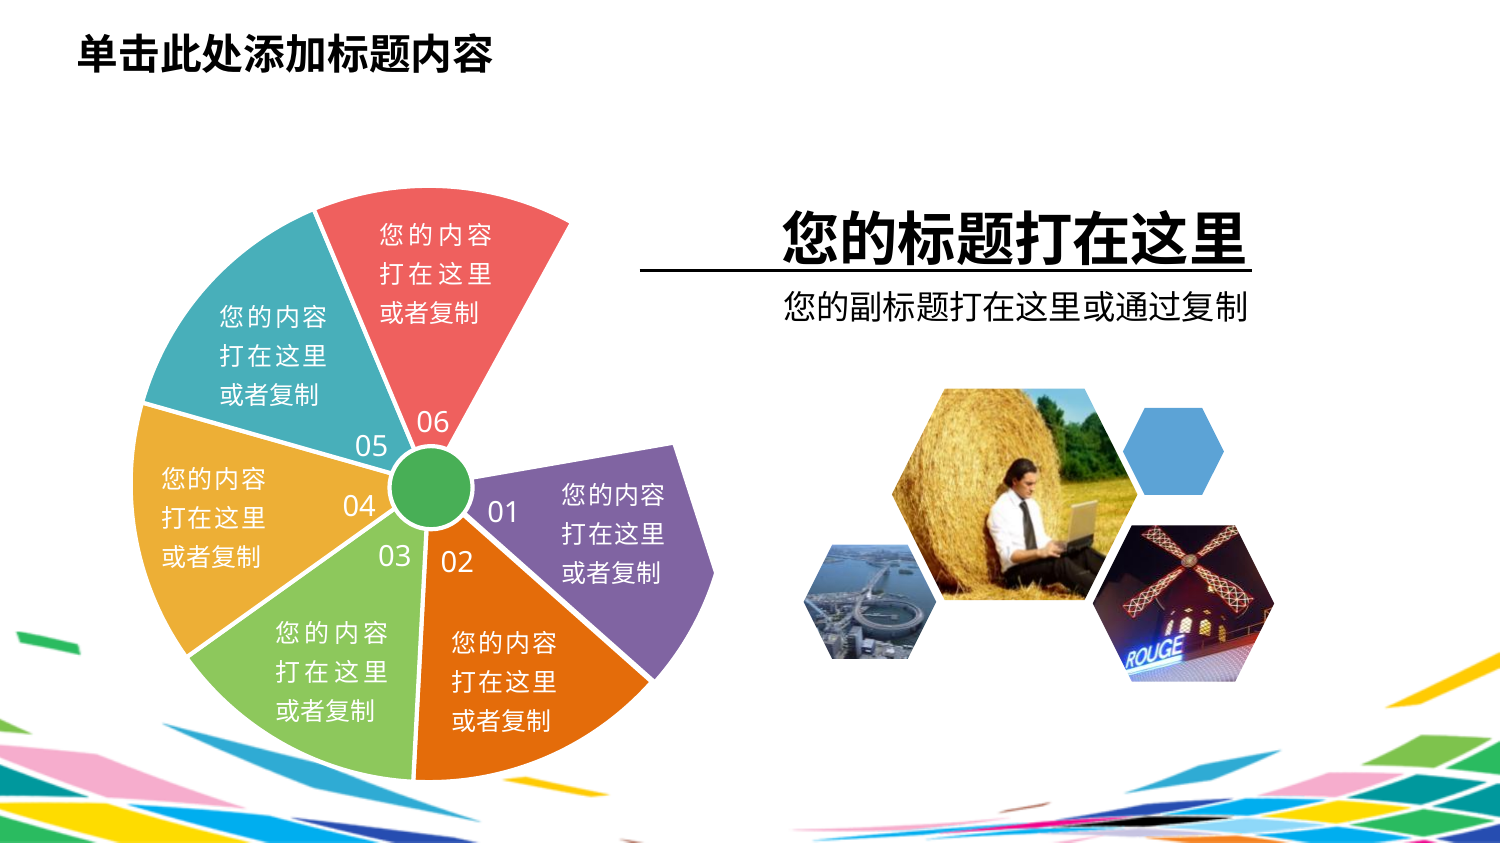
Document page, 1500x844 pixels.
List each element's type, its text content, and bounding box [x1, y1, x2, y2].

text_box [313, 185, 573, 415]
text_box [186, 605, 261, 731]
text_box 单击此处添加标题内容 [61, 20, 586, 86]
text_box 您的内容打在这里或者复制 [364, 202, 508, 335]
text_box [393, 509, 402, 519]
text_box [393, 447, 471, 525]
text_box [452, 515, 470, 525]
text_box [1121, 405, 1226, 498]
text_box 您的副标题打在这里或通过复制 [768, 267, 1306, 334]
text_box 您的标题打在这里 [690, 173, 1263, 269]
text_box [264, 534, 424, 782]
text_box 您的内容打在这里或者复制 [146, 447, 281, 579]
text_box 06 [399, 385, 467, 447]
text_box 您的内容打在这里或者复制 [436, 611, 573, 743]
text_box [465, 505, 470, 519]
text_box 03 [361, 519, 428, 580]
text_box 05 [338, 409, 405, 470]
text_box 01 [470, 475, 538, 536]
text_box [142, 288, 338, 459]
picture [0, 514, 1500, 843]
text_box [487, 464, 547, 587]
text_box [889, 386, 1140, 603]
text_box [414, 539, 652, 783]
text_box [1090, 523, 1277, 684]
text_box [206, 209, 397, 409]
text_box 04 [326, 469, 393, 530]
text_box 02 [424, 525, 491, 586]
text_box [556, 442, 717, 683]
text_box [801, 542, 939, 662]
text_box [130, 402, 361, 658]
text_box 您的内容打在这里或者复制 [204, 285, 343, 417]
text_box [405, 447, 413, 454]
text_box 您的内容打在这里或者复制 [261, 600, 403, 733]
text_box 您的内容打在这里或者复制 [547, 463, 681, 596]
